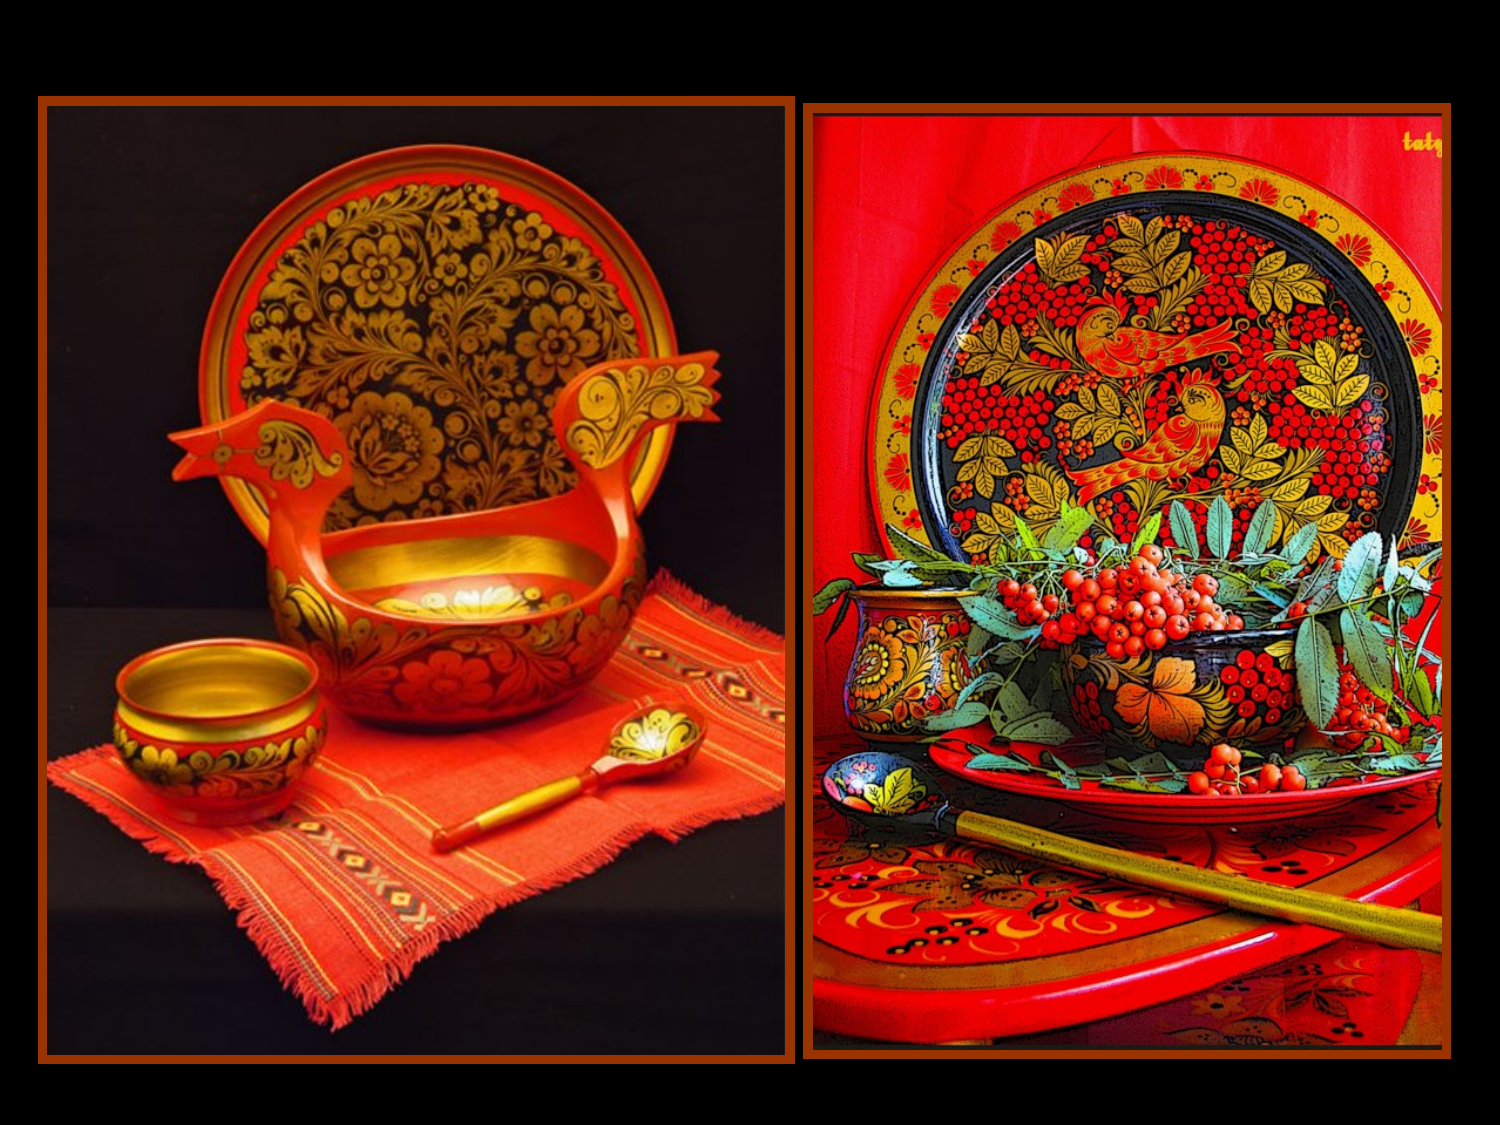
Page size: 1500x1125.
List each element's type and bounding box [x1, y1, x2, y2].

picture [812, 112, 1442, 1050]
picture [46, 105, 786, 1055]
